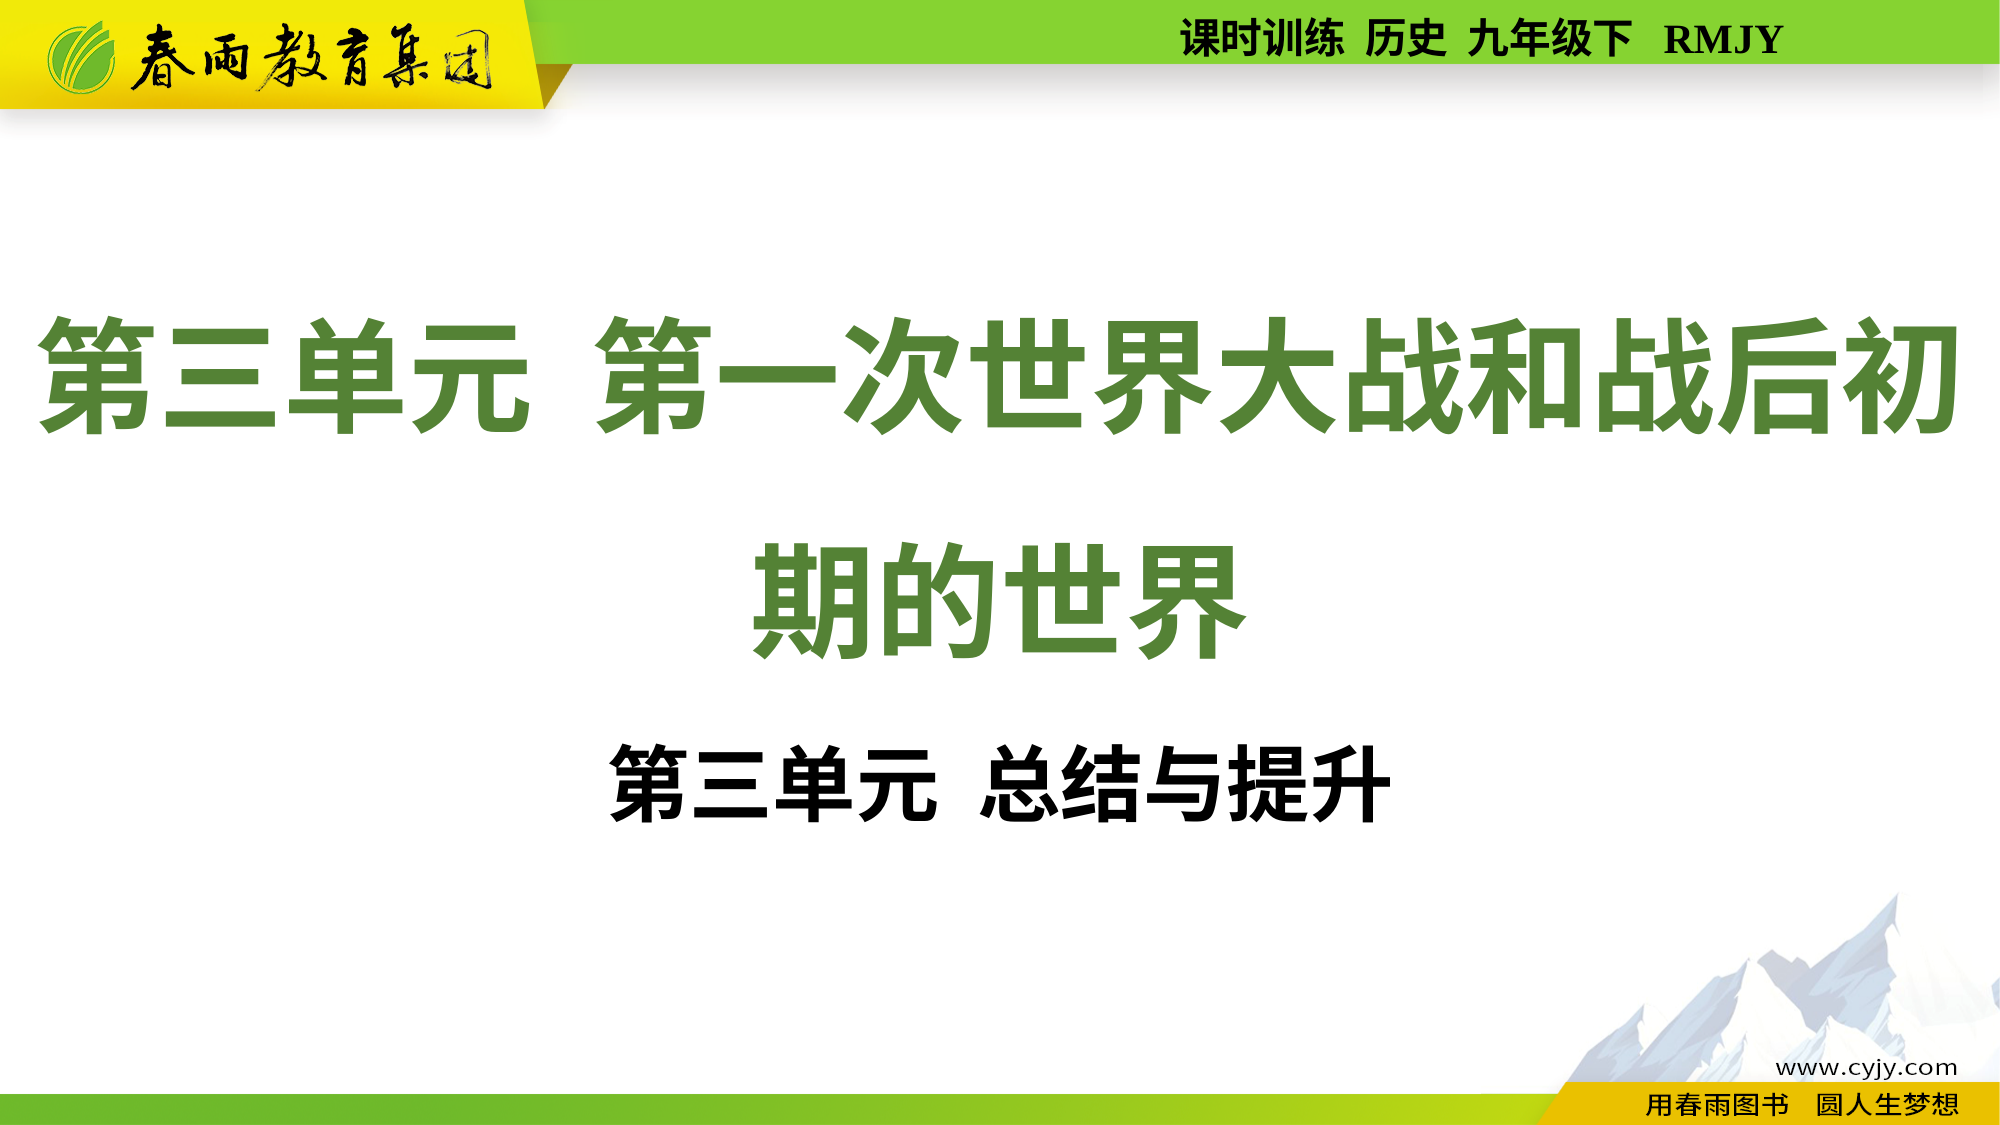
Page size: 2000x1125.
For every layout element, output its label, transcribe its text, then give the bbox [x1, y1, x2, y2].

picture [0, 0, 2000, 216]
text_box 第三单元 第一次世界大战和战后初期的世界 [0, 216, 2000, 674]
text_box 第三单元 总结与提升 [0, 674, 2000, 840]
picture [0, 840, 2000, 1125]
